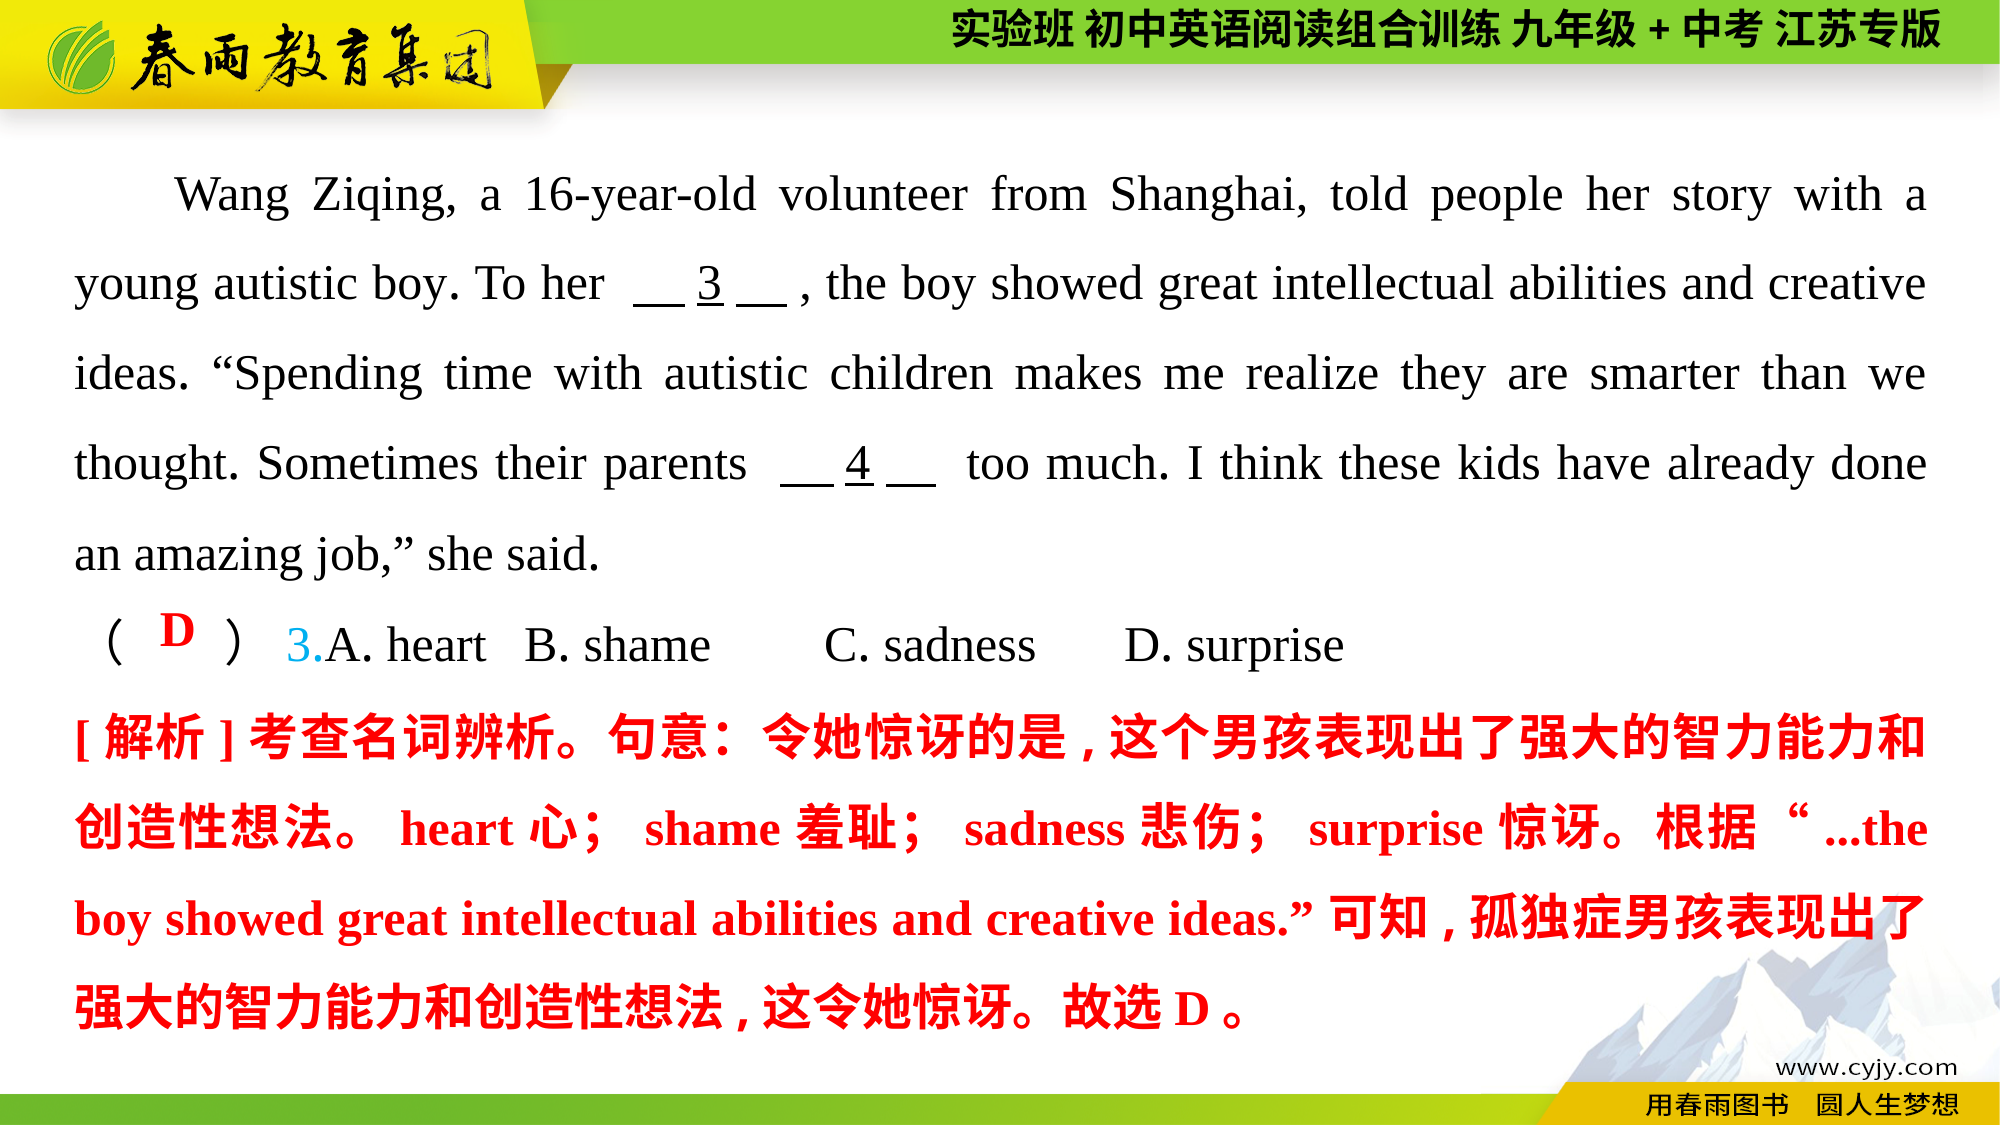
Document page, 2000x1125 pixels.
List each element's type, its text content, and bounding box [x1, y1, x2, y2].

text_box （ ）3.A. heart B. shame C. sadness D. surprise [59, 574, 1944, 667]
text_box [解析]考查名词辨析。句意：令她惊讶的是,这个男孩表现出了强大的智力能力和创造性想法。heart心；shame羞耻；sadness悲伤；surprise惊讶。根据“...the boy showed great intellectual abilities and creative ideas.”可知,孤独症男孩表现出了强大的智力能力和创造性想法,这令她惊讶。故选D。 [59, 667, 1944, 1043]
list Wang Ziqing, a 16-year-old volunteer from Shanghai, told people her story with a young autistic boy. To her 3 , the boy showed great intellectual abilities and creative ideas. “Spending time with autistic children makes me realize they are smarter than we thought. Sometimes their parents 4 too much. I think these kids have already done an amazing job,” she said. [59, 122, 1944, 574]
picture [0, 0, 2000, 1125]
text_box D [145, 588, 212, 664]
